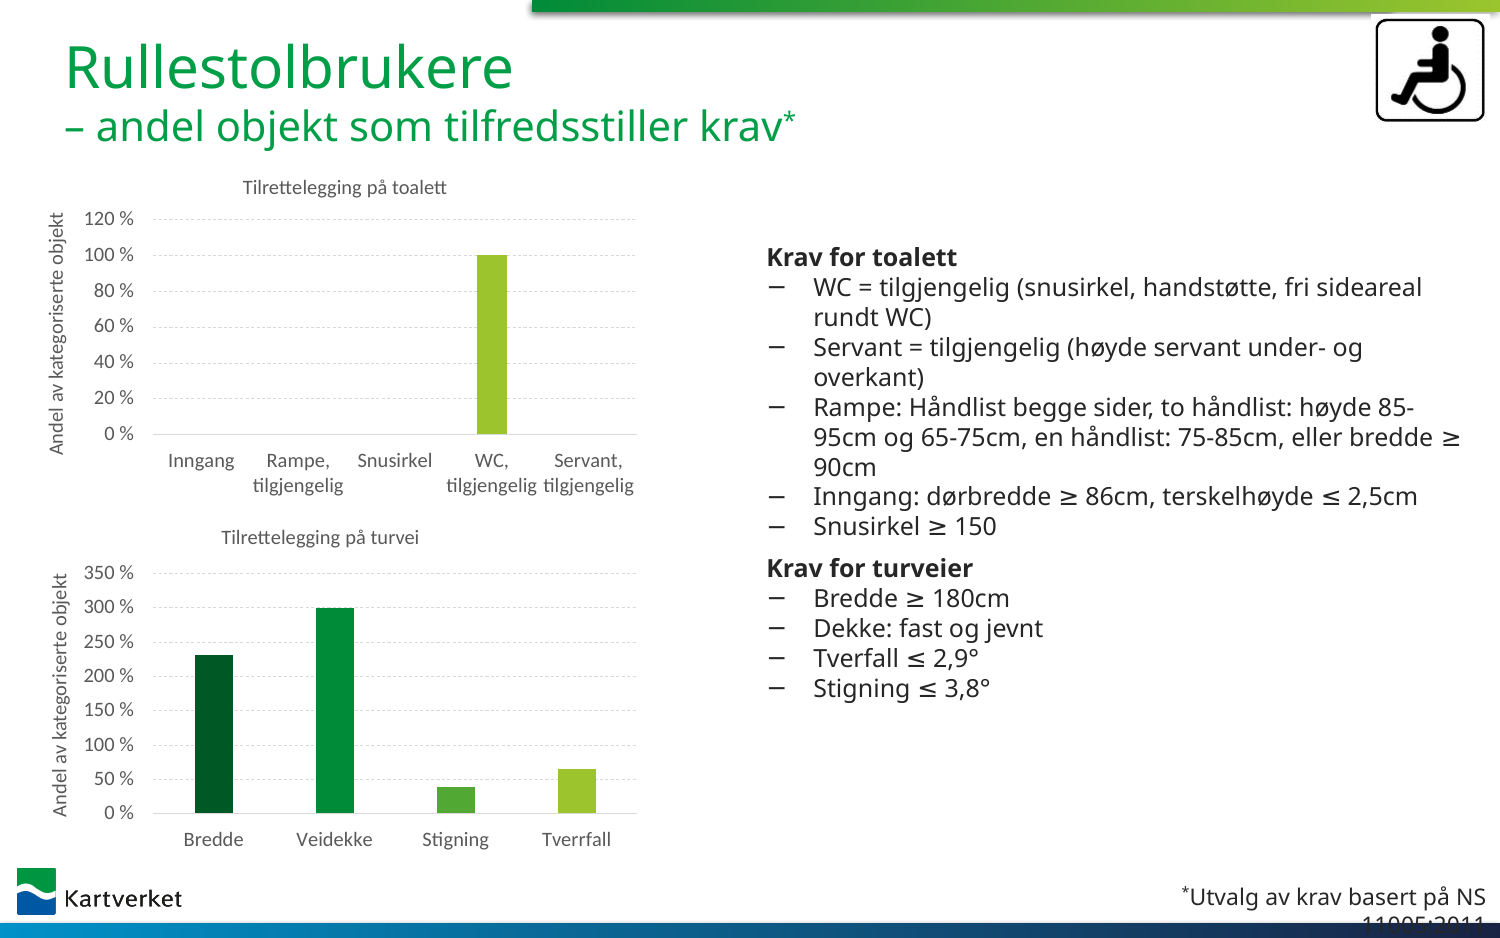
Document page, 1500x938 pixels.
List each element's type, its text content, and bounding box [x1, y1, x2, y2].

picture [1371, 13, 1491, 127]
picture [41, 166, 650, 505]
picture [41, 520, 650, 859]
text_box Krav for toalett WC = tilgjengelig (snusirkel, handstøtte, fri sideareal rundt WC) Servant = tilgjengelig (høyde servant under- og overkant) Rampe: Håndlist begge sider, to håndlist: høyde 85-95cm og 65-75cm, en håndlist: 75-85cm, eller bredde ≥ 90cm Inngang: dørbredde ≥ 86cm, terskelhøyde ≤ 2,5cm Snusirkel ≥ 150 [751, 234, 1483, 545]
text_box Krav for turveier Bredde ≥ 180cm Dekke: fast og jevnt Tverfall ≤ 2,9° Stigning ≤ 3,8° [751, 545, 1483, 710]
text_box *Utvalg av krav basert på NS 11005:2011 [1068, 873, 1500, 938]
text_box Rullestolbrukere – andel objekt som tilfredsstiller krav* [49, 14, 1431, 158]
